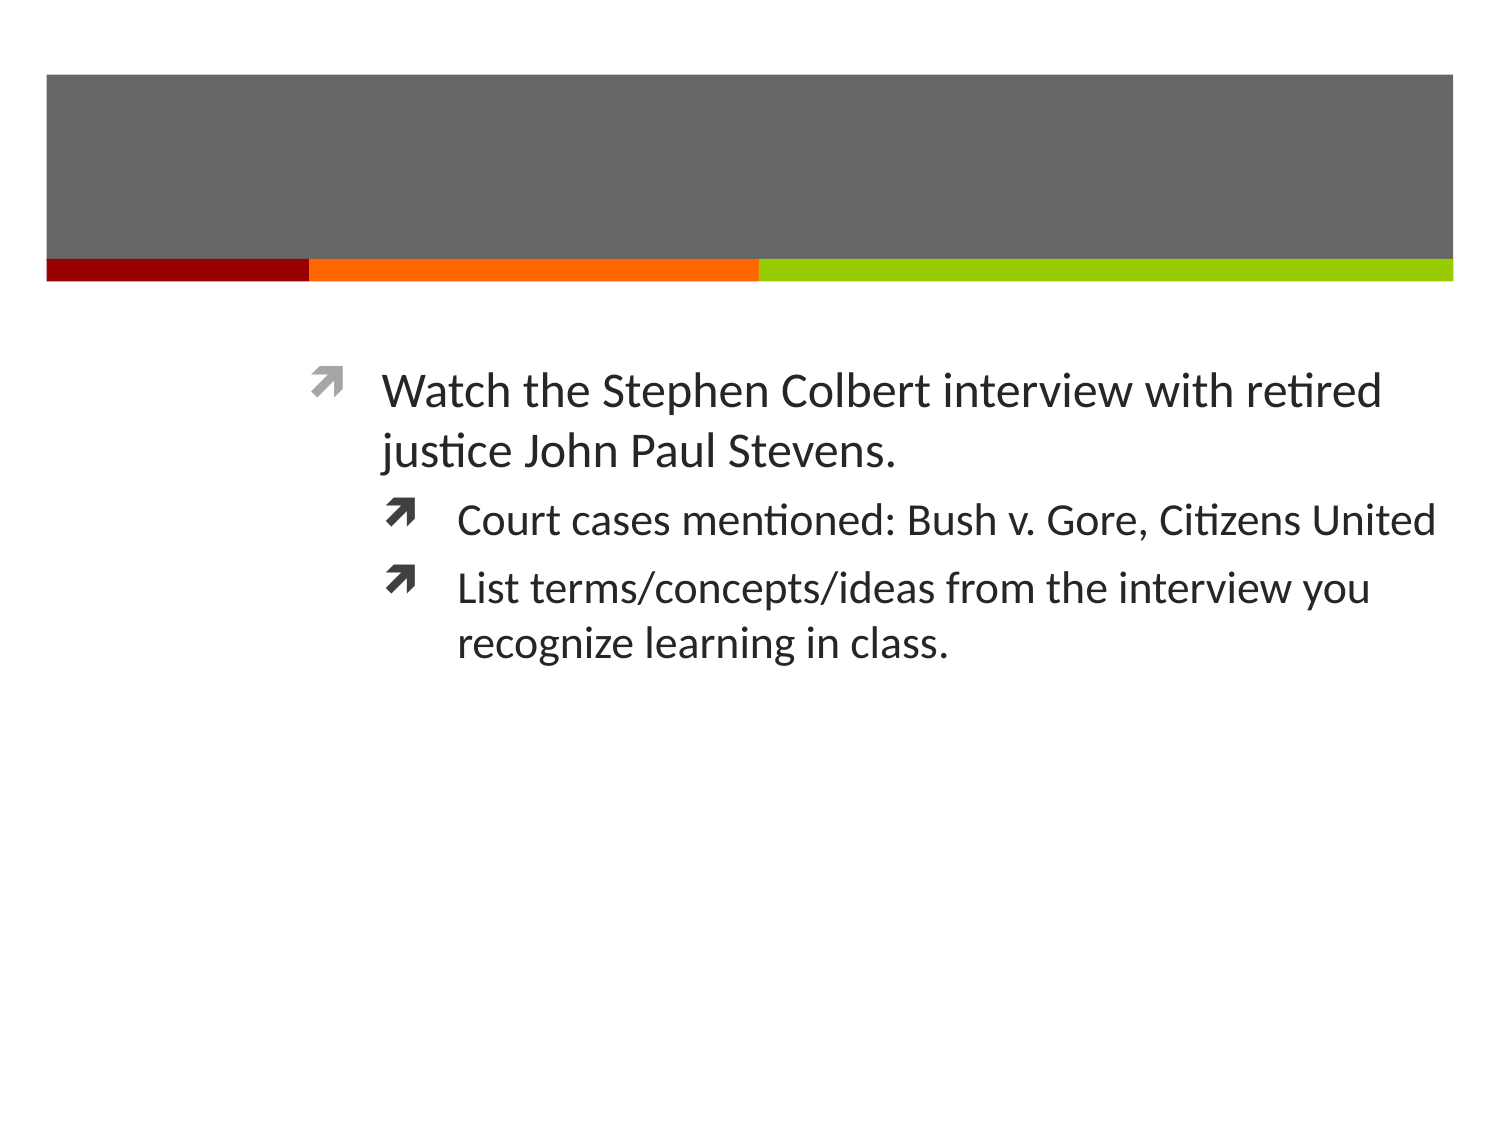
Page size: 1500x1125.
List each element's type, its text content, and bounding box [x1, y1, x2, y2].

list Watch the Stephen Colbert interview with retired justice John Paul Stevens. Court cases mentioned: Bush v. Gore, Citizens United List terms/concepts/ideas from the interview you recognize learning in class. [292, 350, 1454, 1005]
